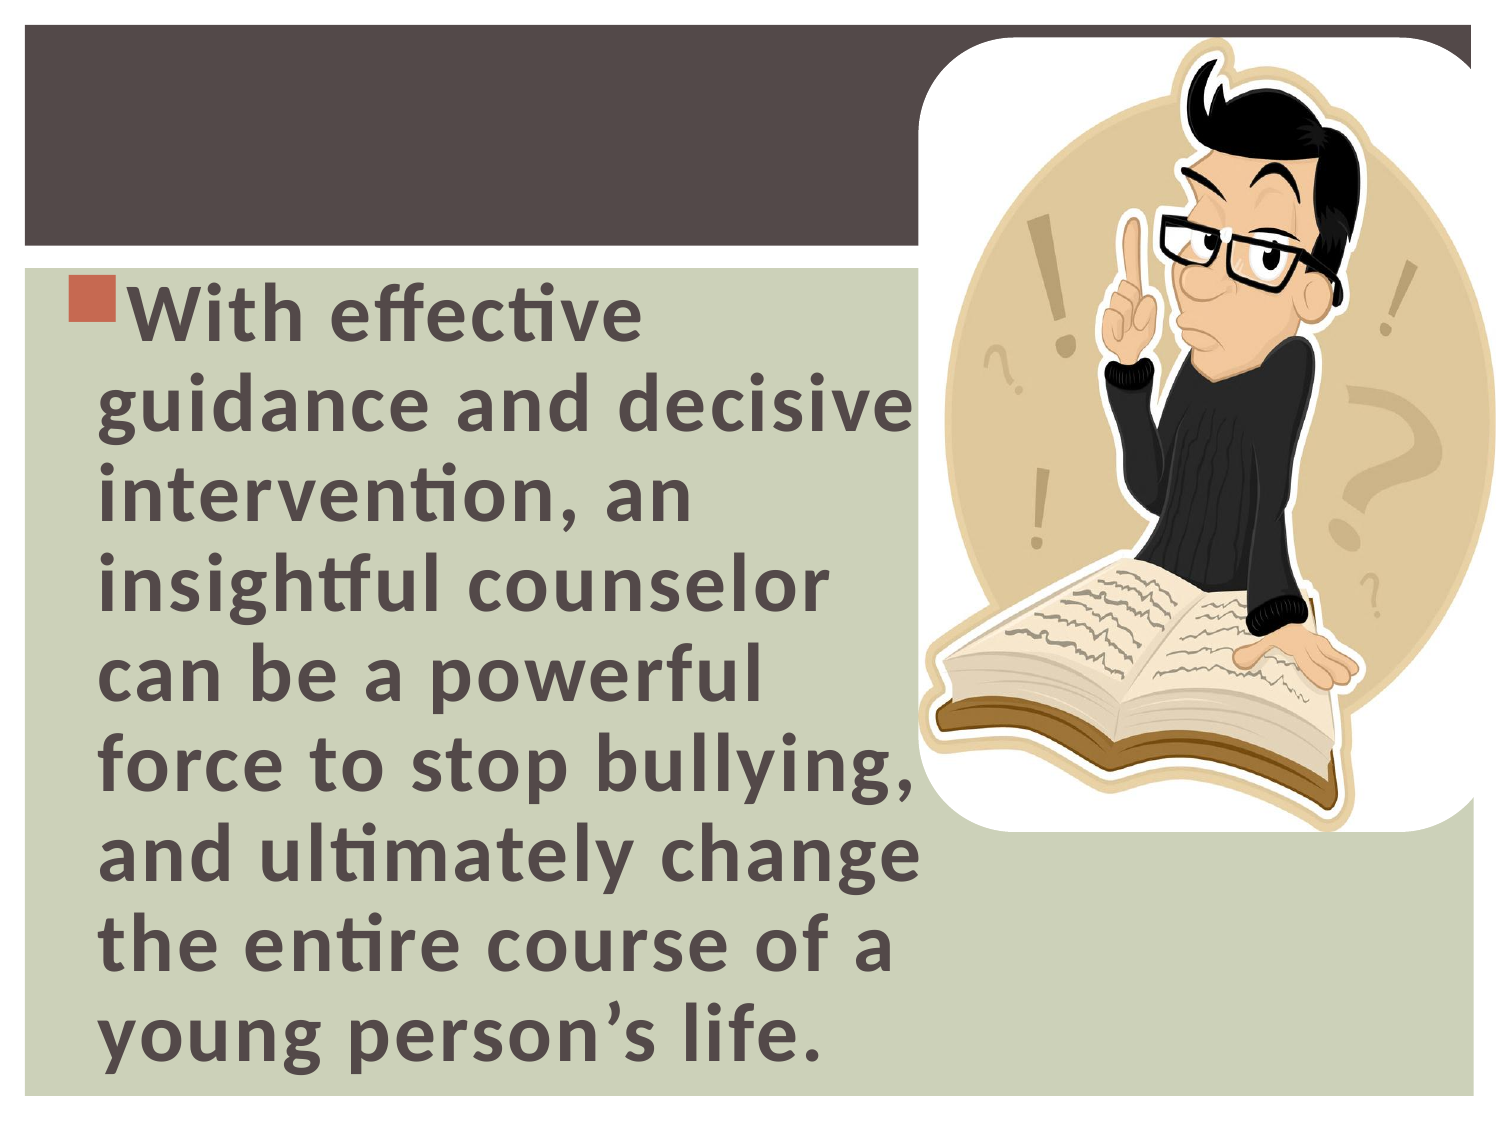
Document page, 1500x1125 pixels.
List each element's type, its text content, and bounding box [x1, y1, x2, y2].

picture [918, 37, 1497, 833]
list With effective guidance and decisive intervention, an insightful counselor can be a powerful force to stop bullying, and ultimately change the entire course of a young person’s life. [37, 262, 963, 1088]
